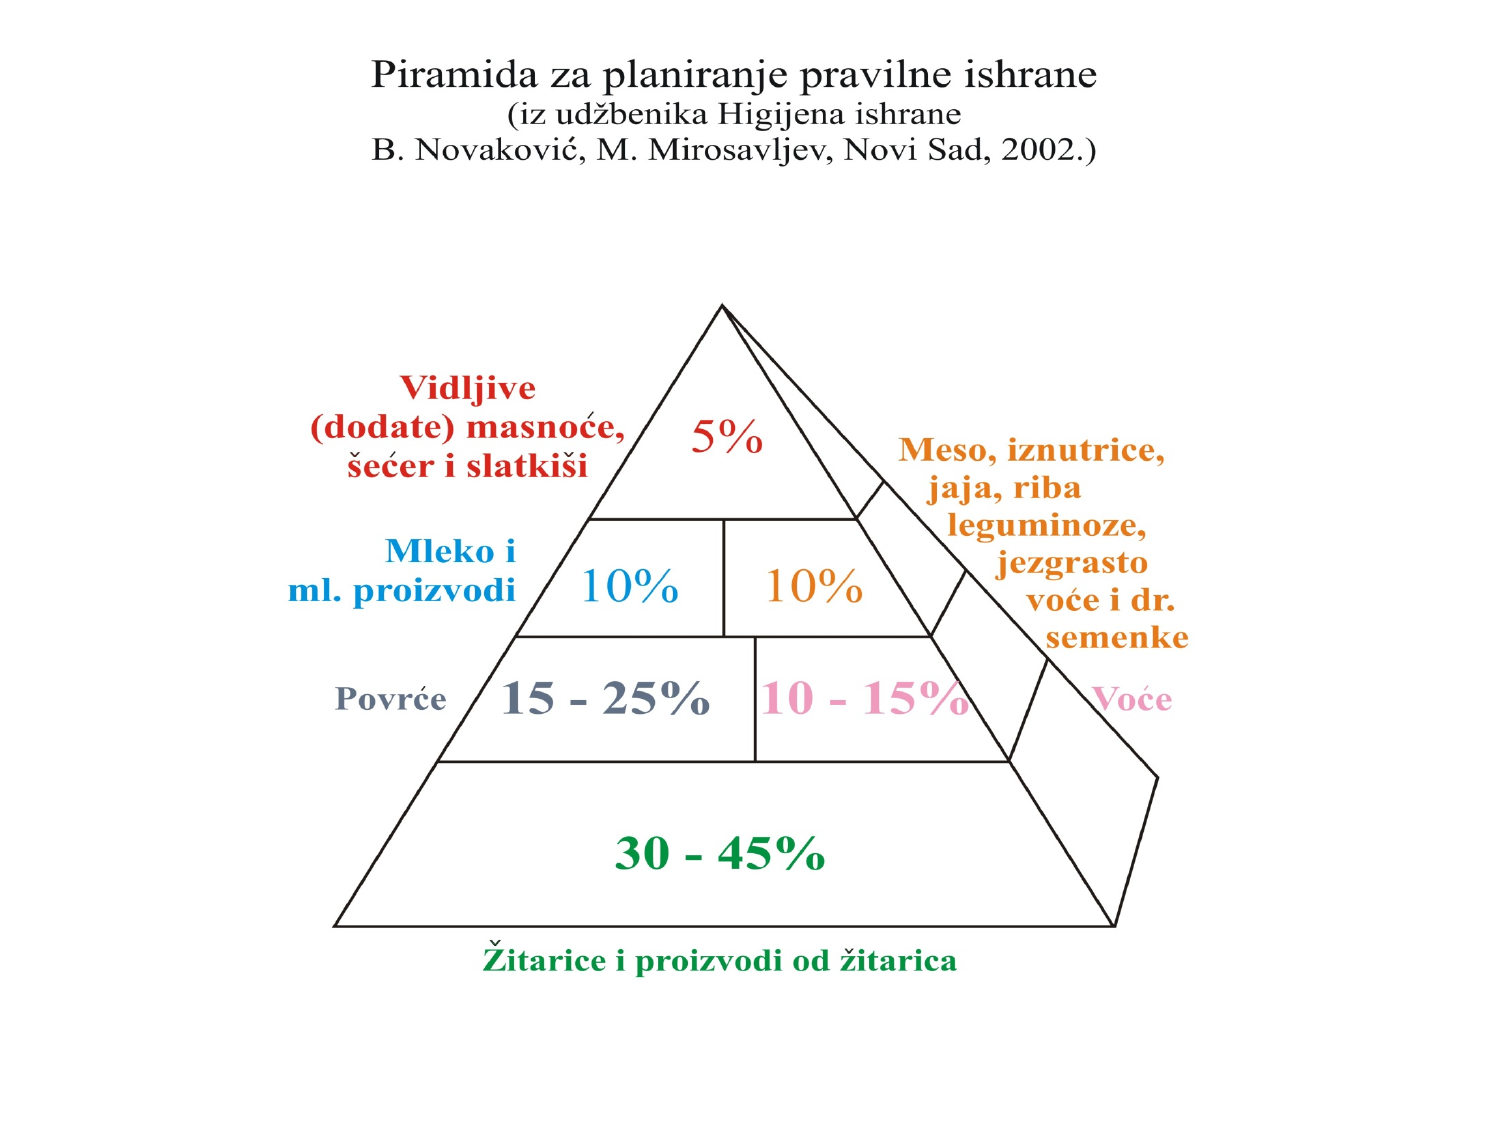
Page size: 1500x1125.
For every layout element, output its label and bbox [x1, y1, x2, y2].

picture [277, 0, 1198, 1125]
